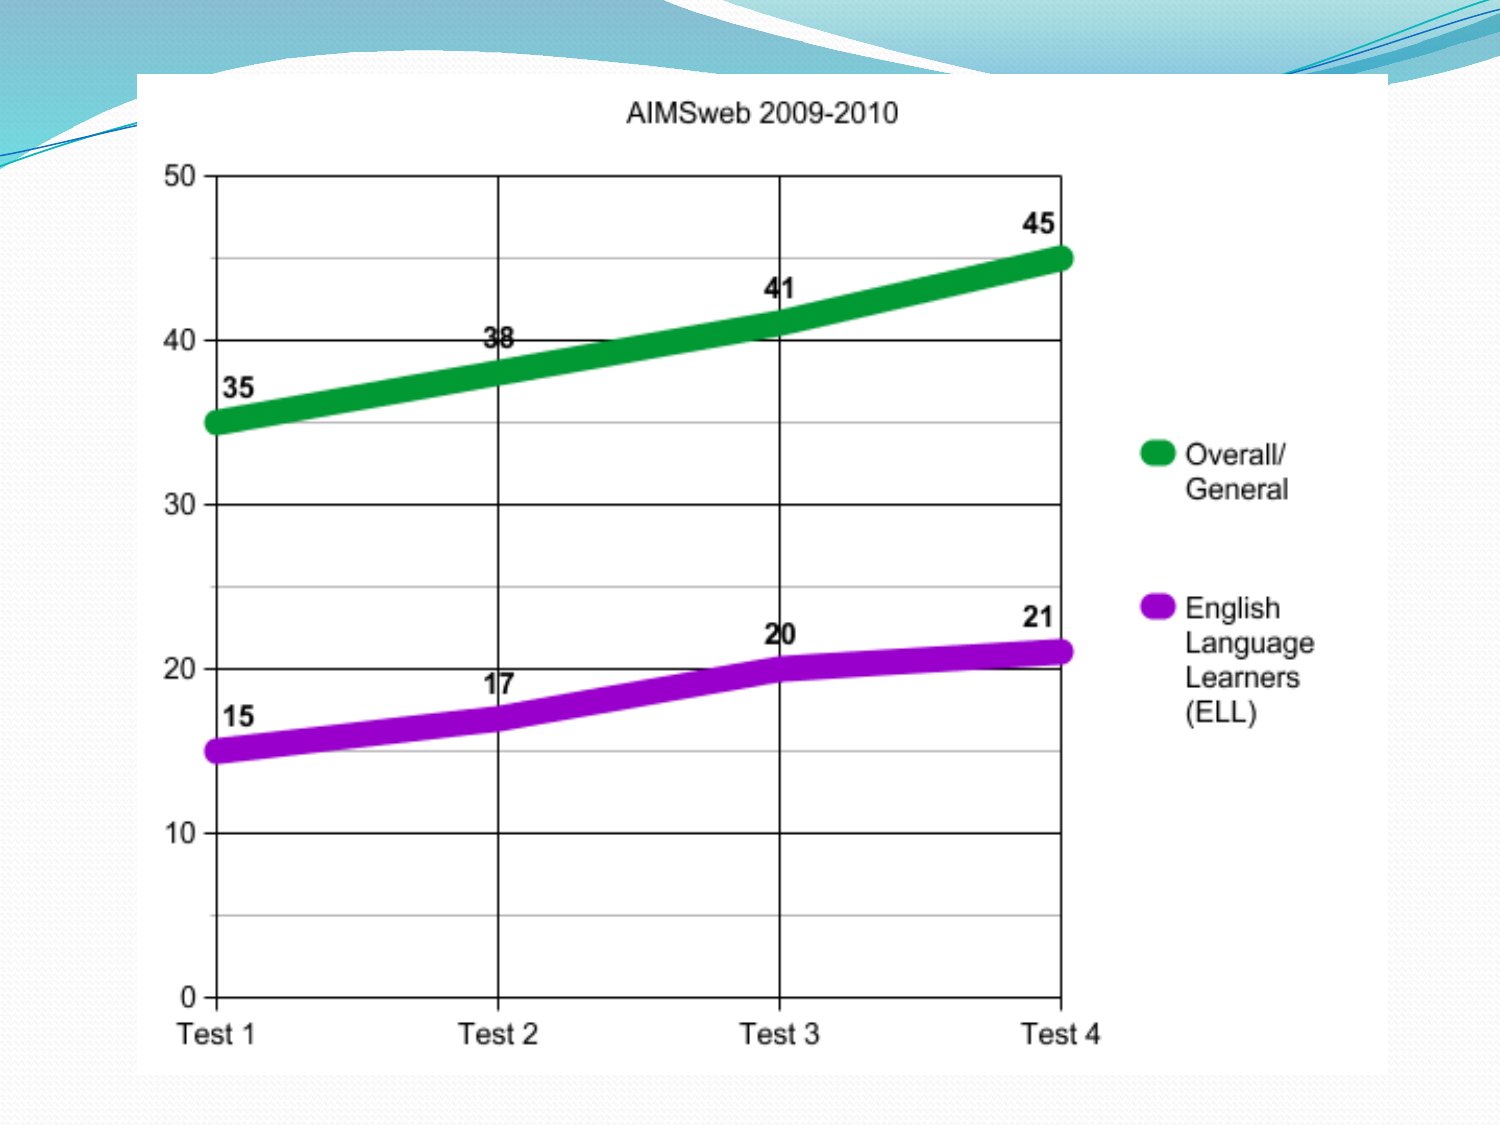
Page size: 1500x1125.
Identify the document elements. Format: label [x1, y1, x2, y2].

picture [137, 74, 1388, 1076]
